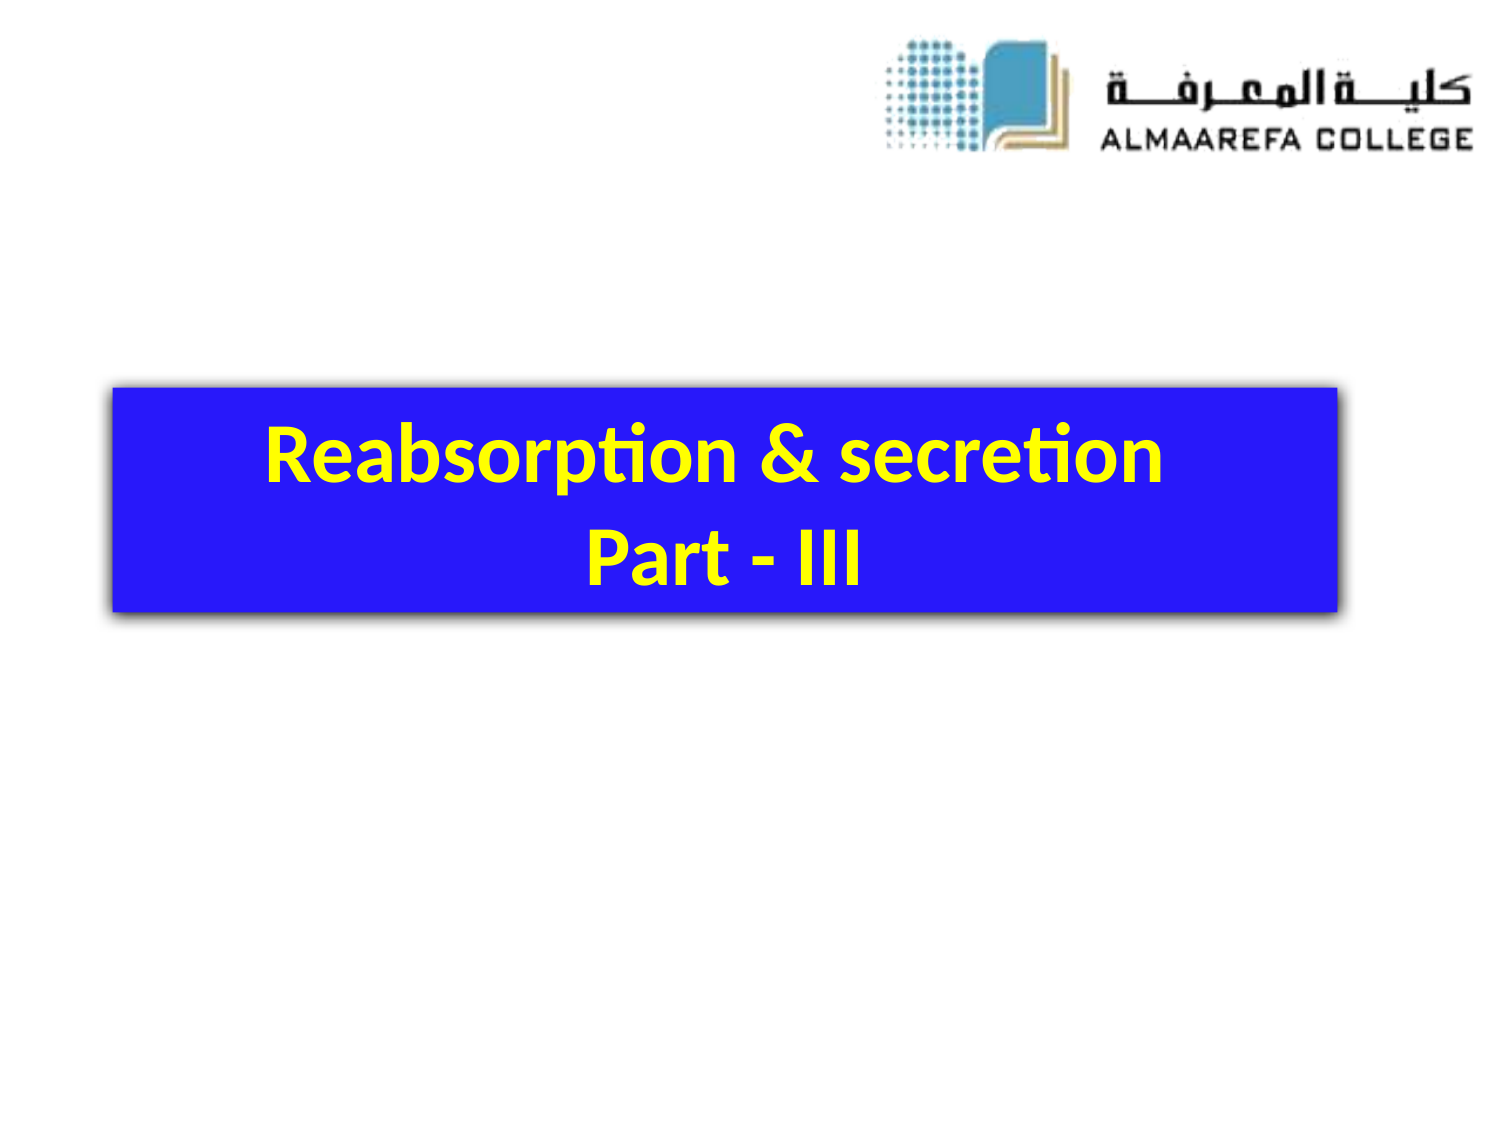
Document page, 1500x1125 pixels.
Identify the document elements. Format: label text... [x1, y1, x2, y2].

title Reabsorption & secretion Part - III [112, 387, 1338, 613]
picture [873, 12, 1488, 200]
